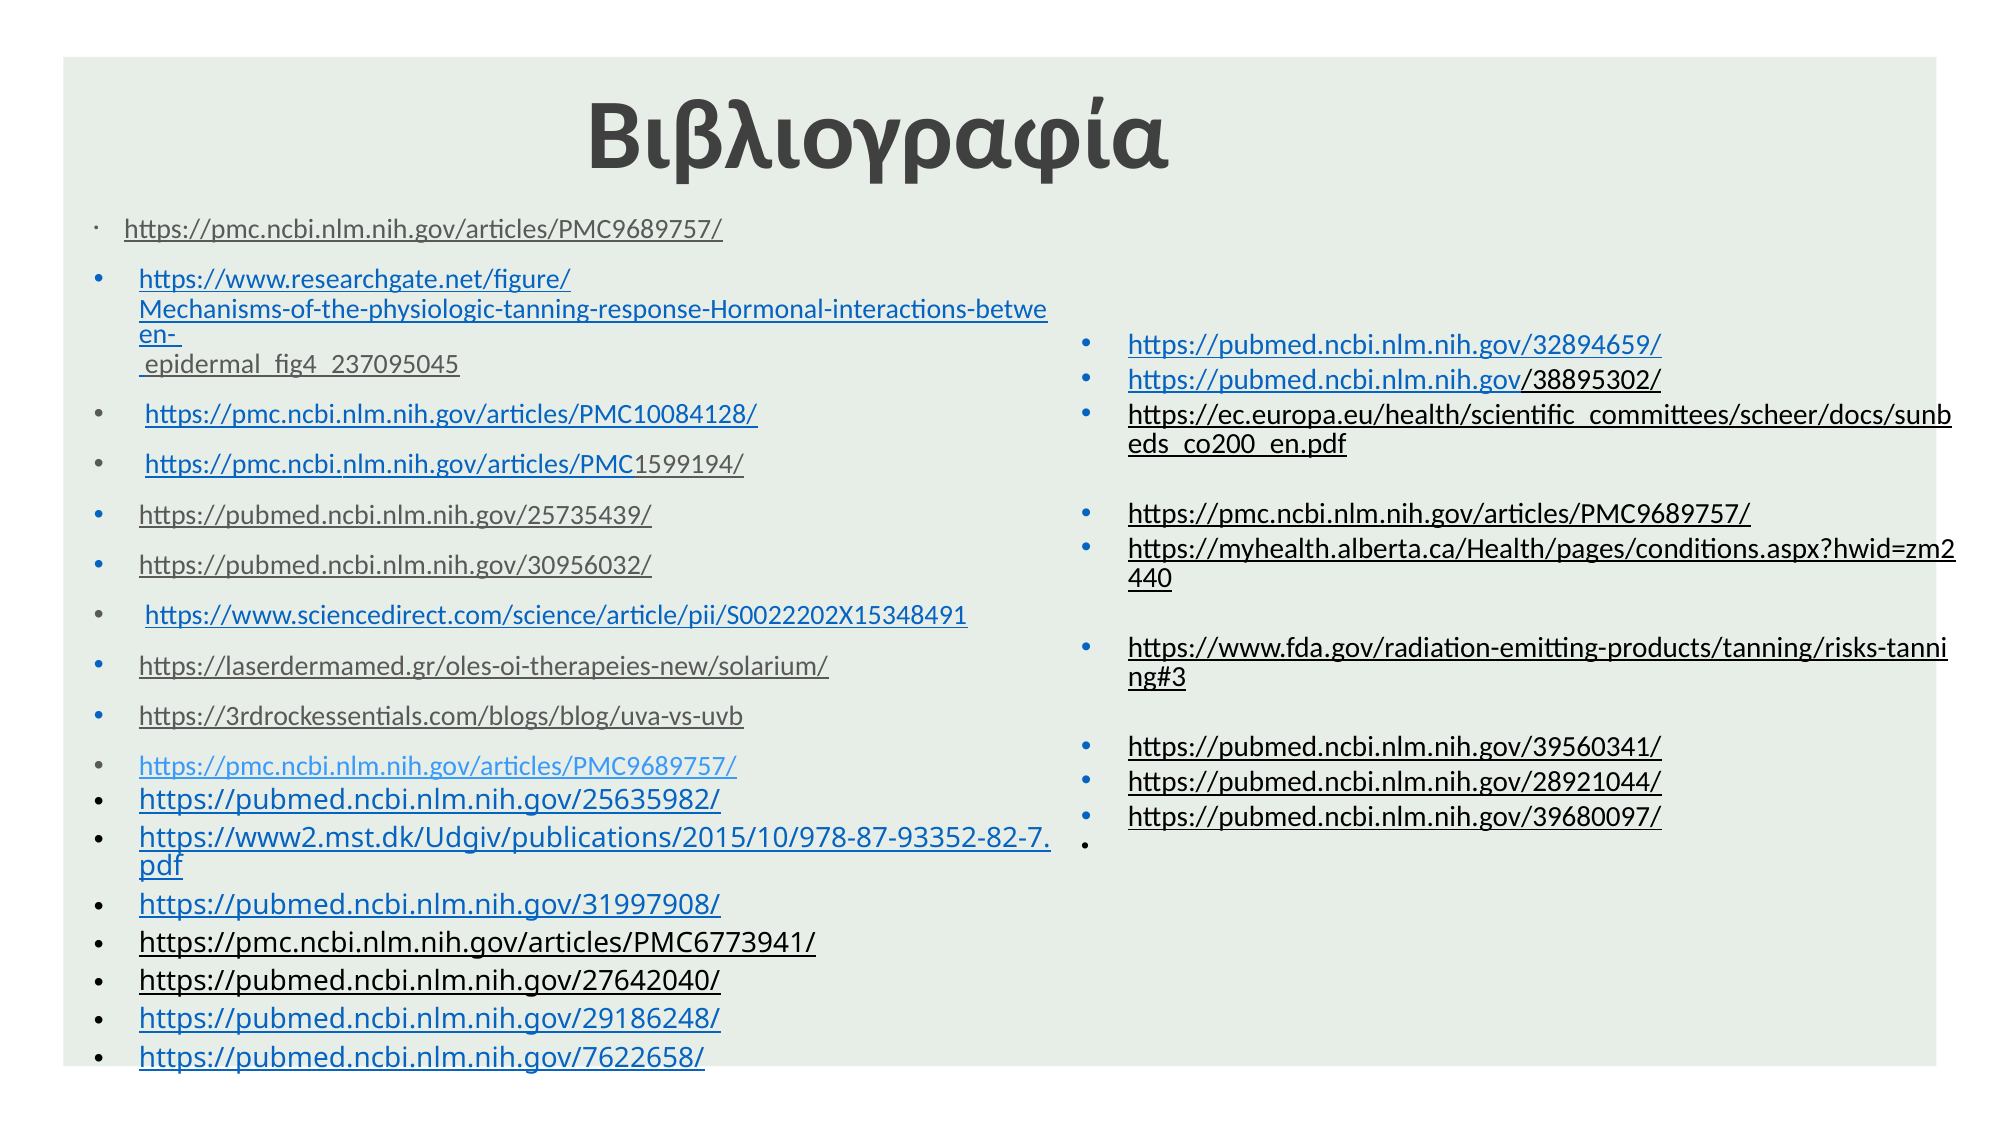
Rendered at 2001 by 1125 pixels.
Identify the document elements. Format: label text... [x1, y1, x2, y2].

list https://pmc.ncbi.nlm.nih.gov/articles/PMC9689757/ https://www.researchgate.net/figure/Mechanisms-of-the-physiologic-tanning-response-Hormonal-interactions-between- epidermal_fig4_237095045 https://pmc.ncbi.nlm.nih.gov/articles/PMC10084128/ https://pmc.ncbi.nlm.nih.gov/articles/PMC1599194/ https://pubmed.ncbi.nlm.nih.gov/25735439/ https://pubmed.ncbi.nlm.nih.gov/30956032/ https://www.sciencedirect.com/science/article/pii/S0022202X15348491 https://laserdermamed.gr/oles-oi-therapeies-new/solarium/ https://3rdrockessentials.com/blogs/blog/uva-vs-uvb https://pmc.ncbi.nlm.nih.gov/articles/PMC9689757/ https://pubmed.ncbi.nlm.nih.gov/25635982/ https://www2.mst.dk/Udgiv/publications/2015/10/978-87-93352-82-7.pdf https://pubmed.ncbi.nlm.nih.gov/31997908/ https://pmc.ncbi.nlm.nih.gov/articles/PMC6773941/ https://pubmed.ncbi.nlm.nih.gov/27642040/ https://pubmed.ncbi.nlm.nih.gov/29186248/ https://pubmed.ncbi.nlm.nih.gov/7622658/ [78, 206, 1069, 1035]
text_box https://pubmed.ncbi.nlm.nih.gov/32894659/ ​ https://pubmed.ncbi.nlm.nih.gov/38895302/​ https://ec.europa.eu/health/scientific_committees/scheer/docs/sunbeds_co200_en.pdf​ https://pmc.ncbi.nlm.nih.gov/articles/PMC9689757/​ https://myhealth.alberta.ca/Health/pages/conditions.aspx?hwid=zm2440​ https://www.fda.gov/radiation-emitting-products/tanning/risks-tanning#3​ https://pubmed.ncbi.nlm.nih.gov/39560341/​ https://pubmed.ncbi.nlm.nih.gov/28921044/​ https://pubmed.ncbi.nlm.nih.gov/39680097/​ ​ [1066, 317, 1977, 780]
title Βιβλιογραφία [571, 47, 1322, 225]
